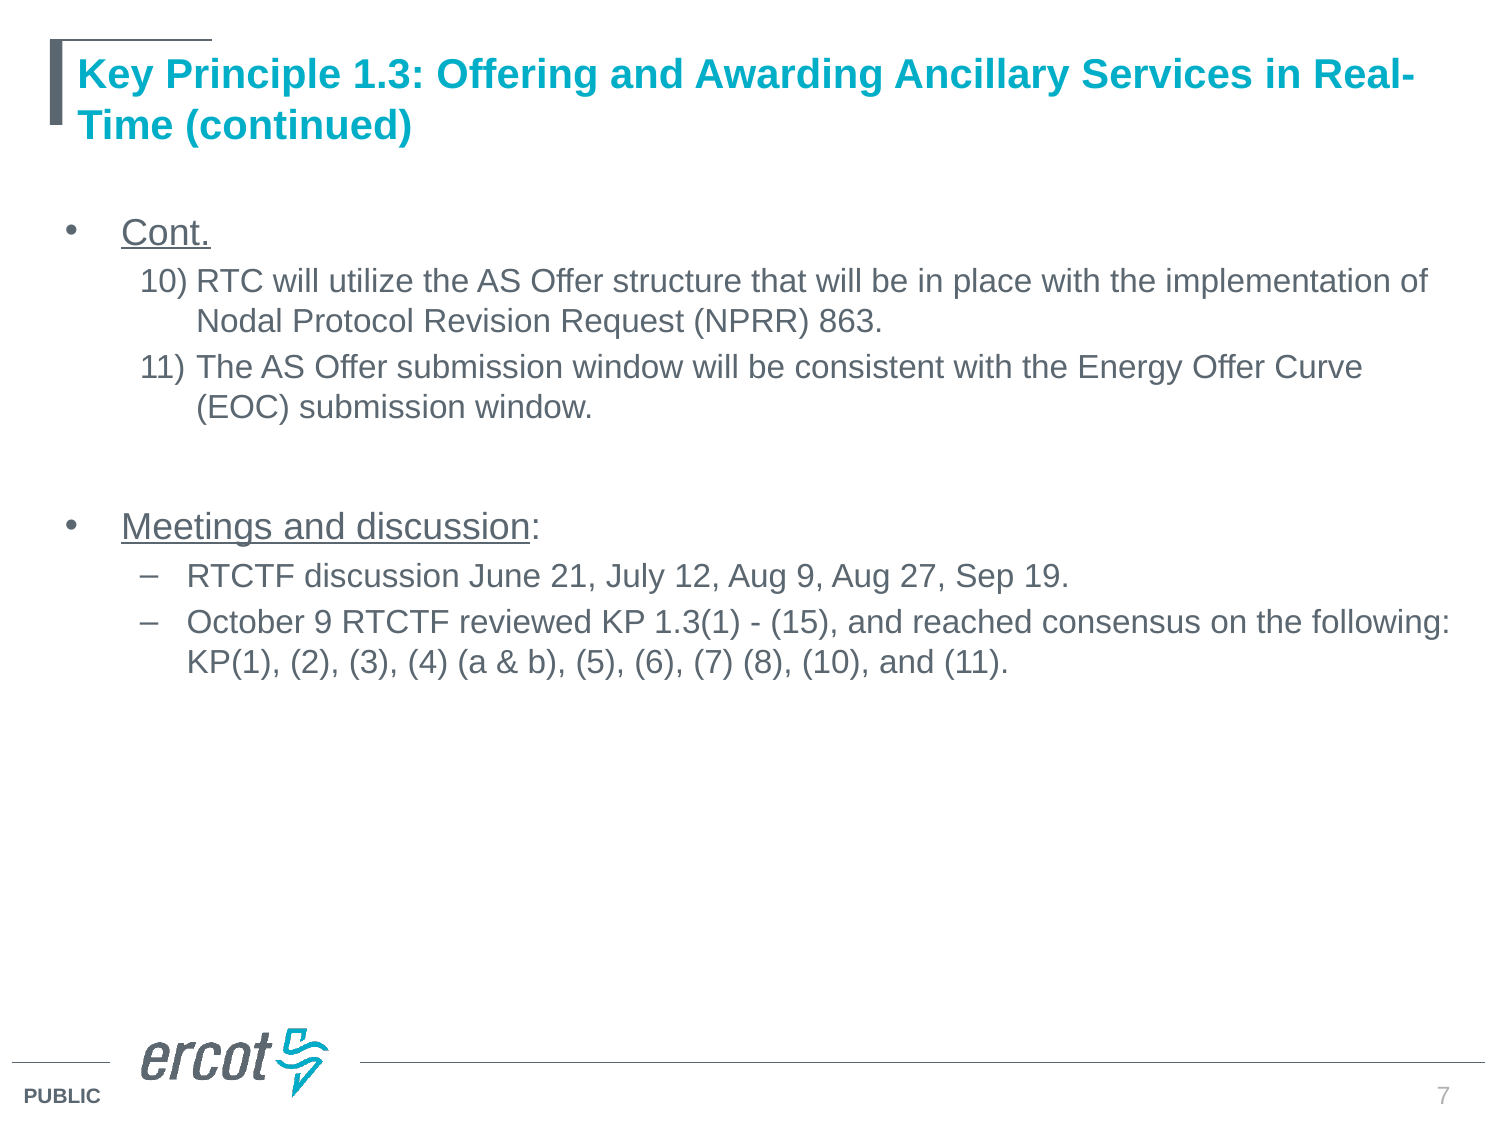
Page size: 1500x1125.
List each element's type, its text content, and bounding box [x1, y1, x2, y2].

slide_number 7 [1400, 1076, 1488, 1113]
picture [137, 1024, 332, 1100]
list Cont. RTC will utilize the AS Offer structure that will be in place with the implementation of Nodal Protocol Revision Request (NPRR) 863. The AS Offer submission window will be consistent with the Energy Offer Curve (EOC) submission window. Meetings and discussion: RTCTF discussion June 21, July 12, Aug 9, Aug 27, Sep 19. October 9 RTCTF reviewed KP 1.3(1) - (15), and reached consensus on the following: KP(1), (2), (3), (4) (a & b), (5), (6), (7) (8), (10), and (11). [50, 200, 1475, 988]
title Key Principle 1.3: Offering and Awarding Ancillary Services in Real-Time (continued) [62, 39, 1450, 150]
